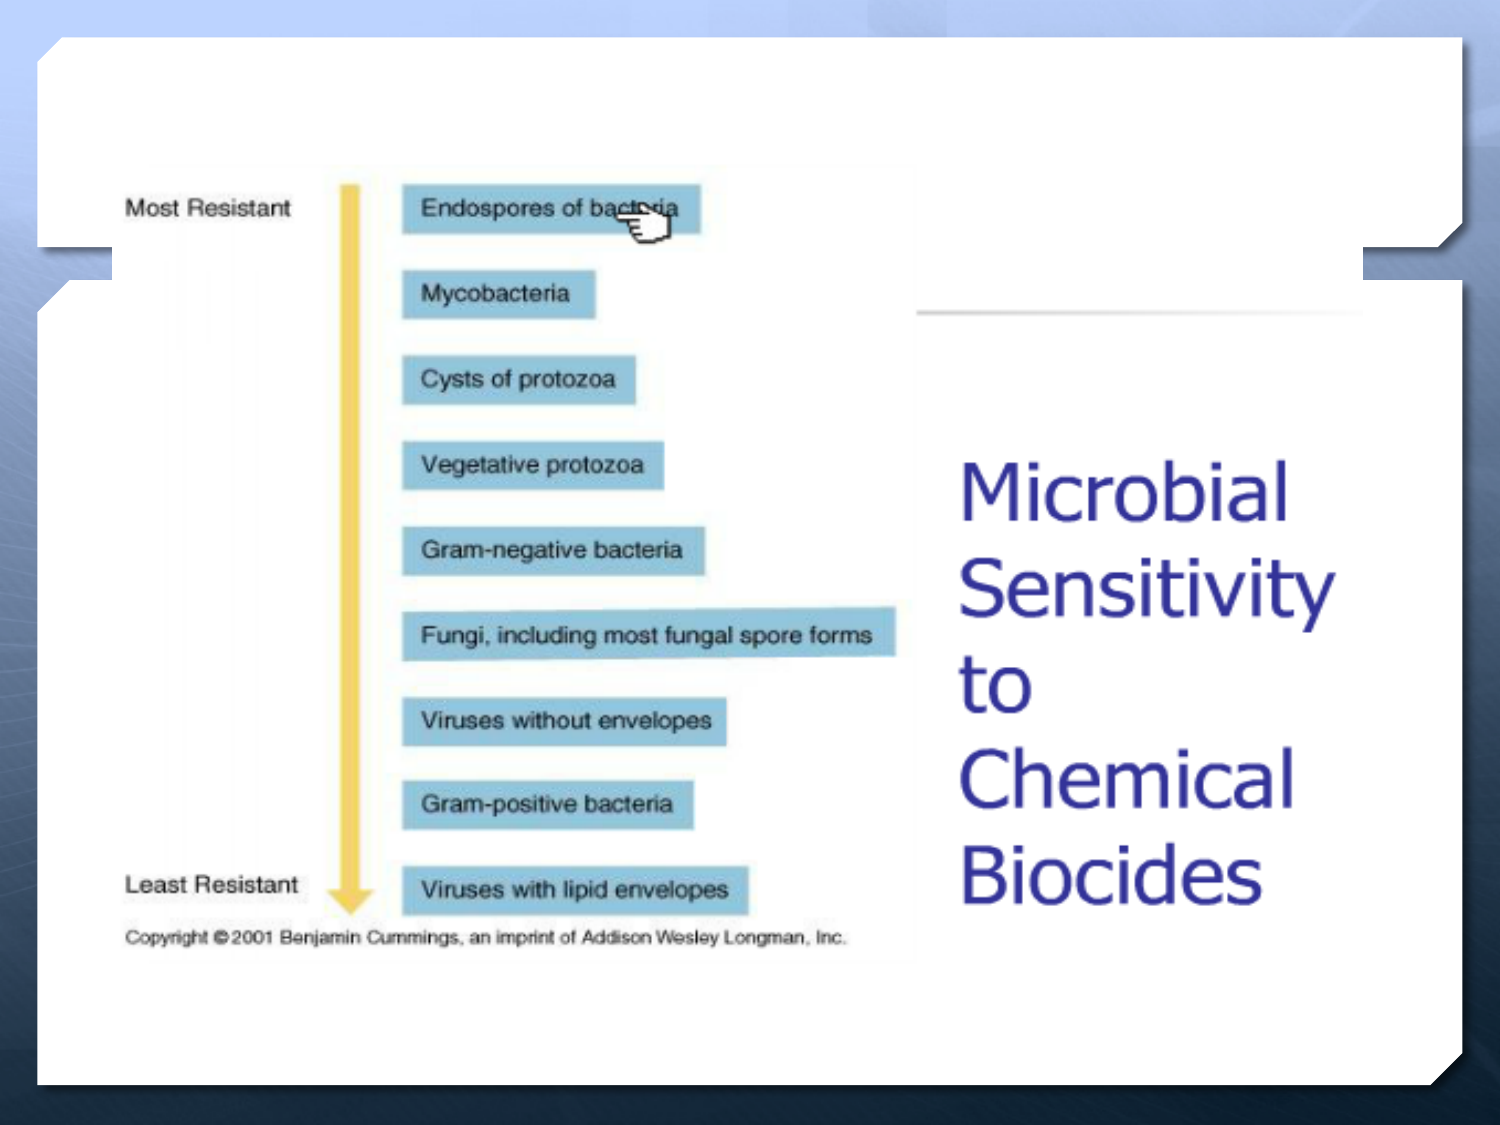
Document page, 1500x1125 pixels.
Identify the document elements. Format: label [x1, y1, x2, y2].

list [111, 124, 1364, 976]
